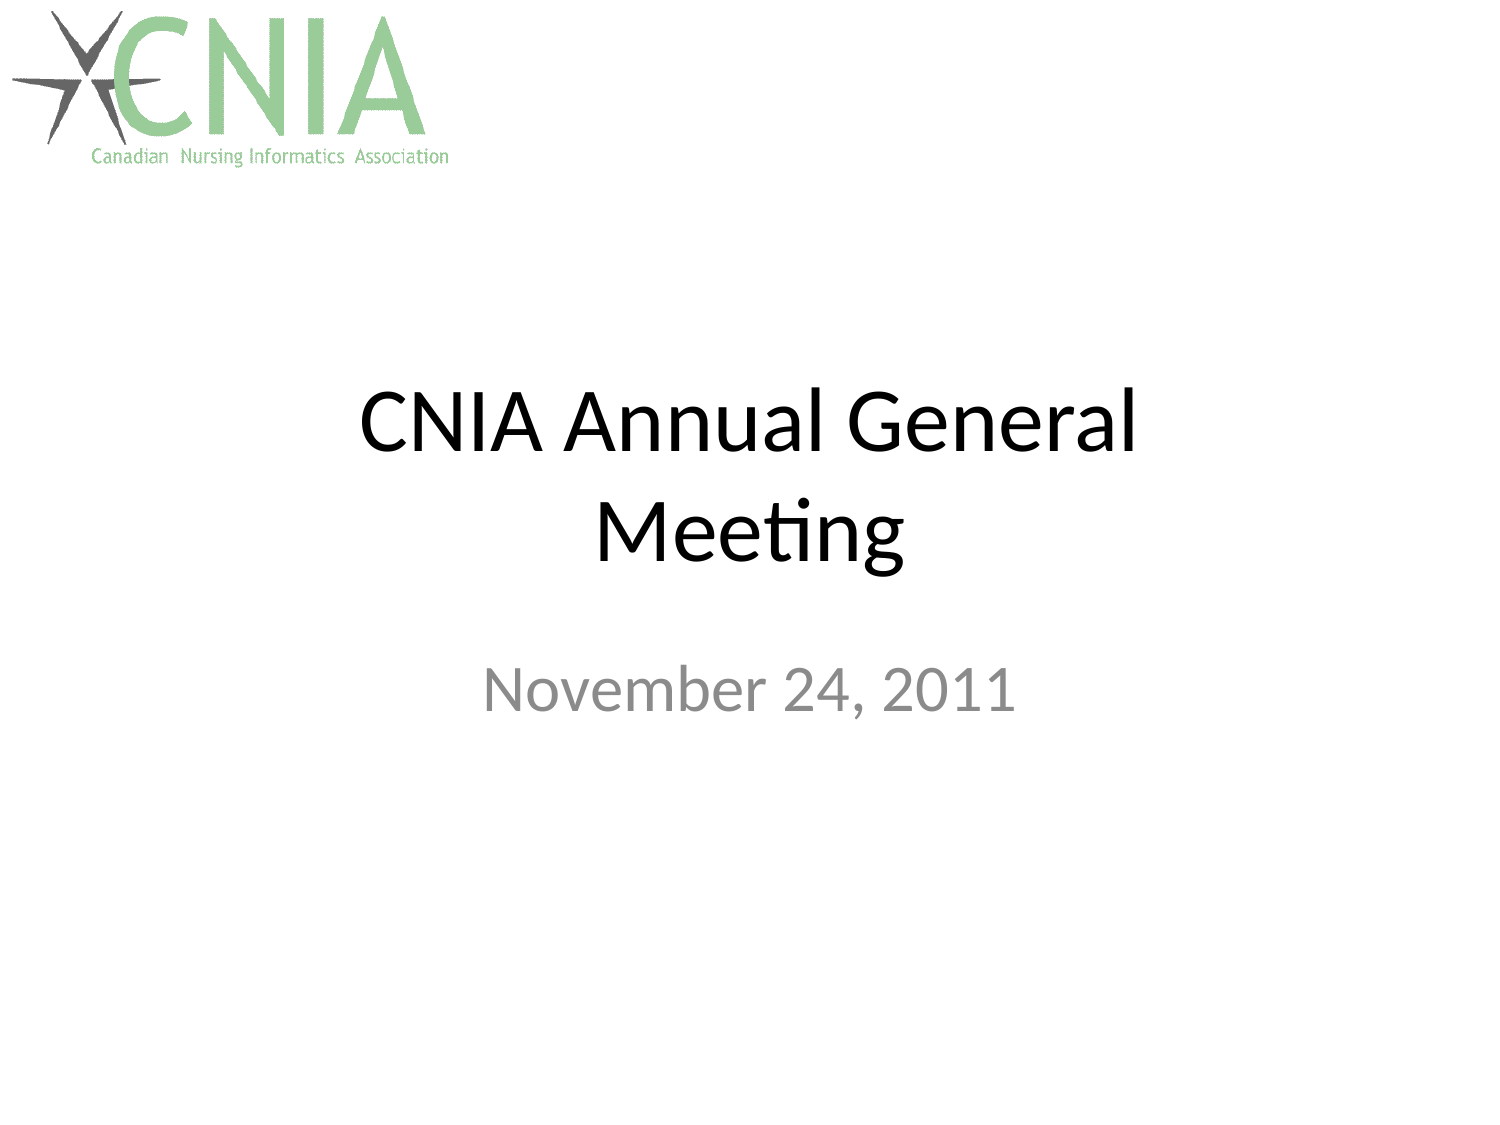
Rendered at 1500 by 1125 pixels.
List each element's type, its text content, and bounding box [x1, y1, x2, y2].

title CNIA Annual General Meeting [112, 349, 1388, 591]
subtitle November 24, 2011 [224, 637, 1276, 926]
picture [0, 0, 453, 170]
